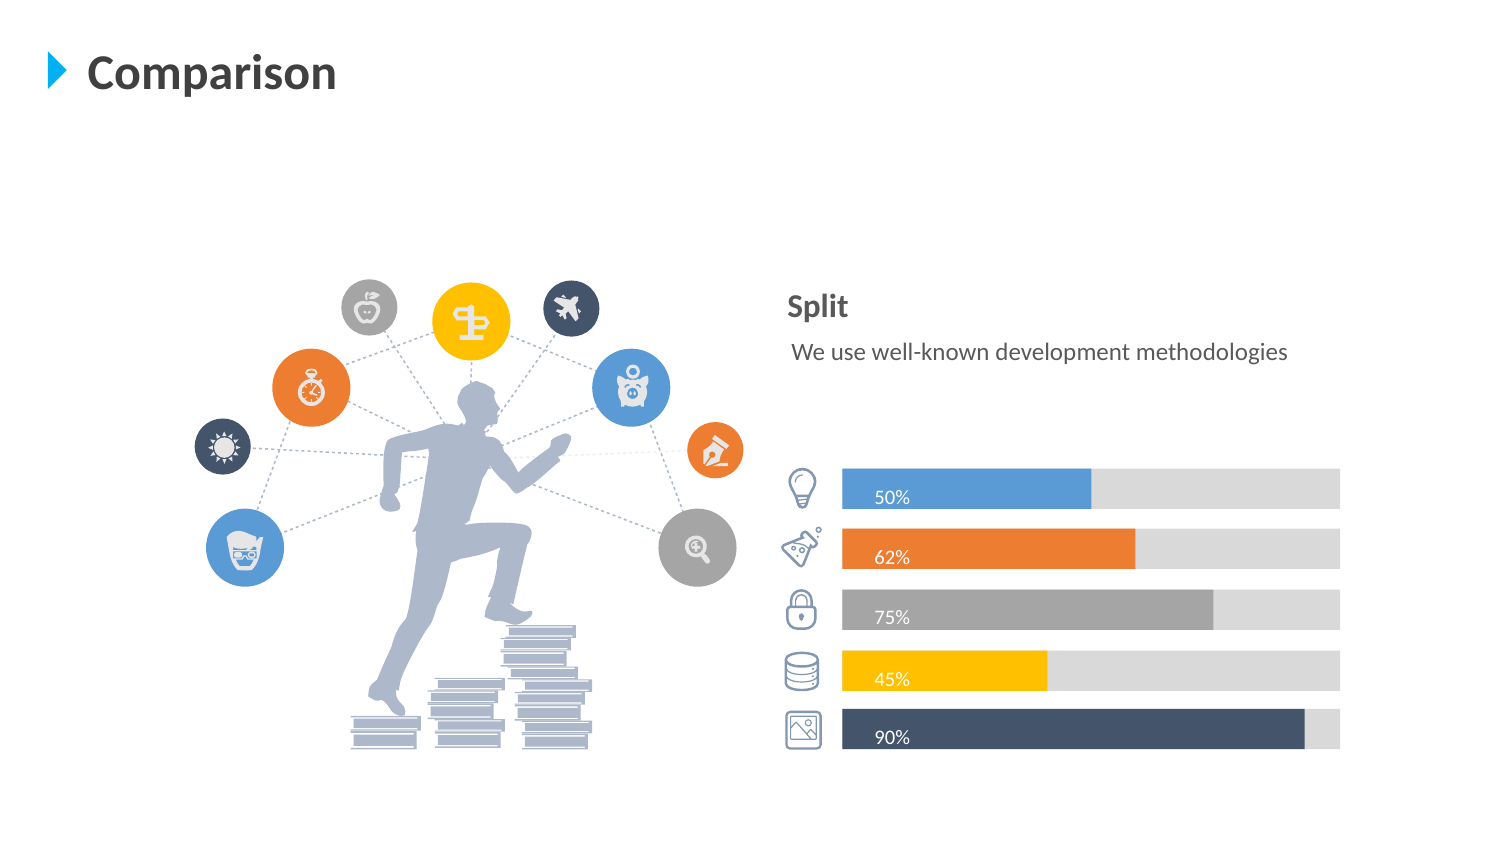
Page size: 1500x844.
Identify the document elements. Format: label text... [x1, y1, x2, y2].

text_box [191, 276, 747, 750]
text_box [785, 710, 822, 750]
text_box [841, 589, 1214, 631]
text_box We use well-known development methodologies [780, 323, 1358, 371]
text_box [841, 708, 1306, 750]
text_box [786, 589, 817, 630]
text_box [1306, 708, 1341, 750]
text_box 75% [859, 591, 948, 637]
text_box [1214, 589, 1341, 631]
text_box 90% [859, 711, 948, 757]
text_box [841, 650, 1048, 692]
text_box [1048, 650, 1341, 692]
text_box 62% [859, 530, 948, 576]
text_box [1092, 468, 1341, 510]
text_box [788, 467, 817, 509]
text_box [1136, 528, 1341, 570]
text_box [780, 526, 822, 568]
text_box Split [776, 270, 950, 330]
text_box [841, 468, 1092, 510]
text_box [48, 32, 359, 108]
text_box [784, 651, 820, 692]
text_box [841, 528, 1136, 570]
text_box 50% [859, 470, 948, 516]
text_box 45% [859, 653, 948, 698]
